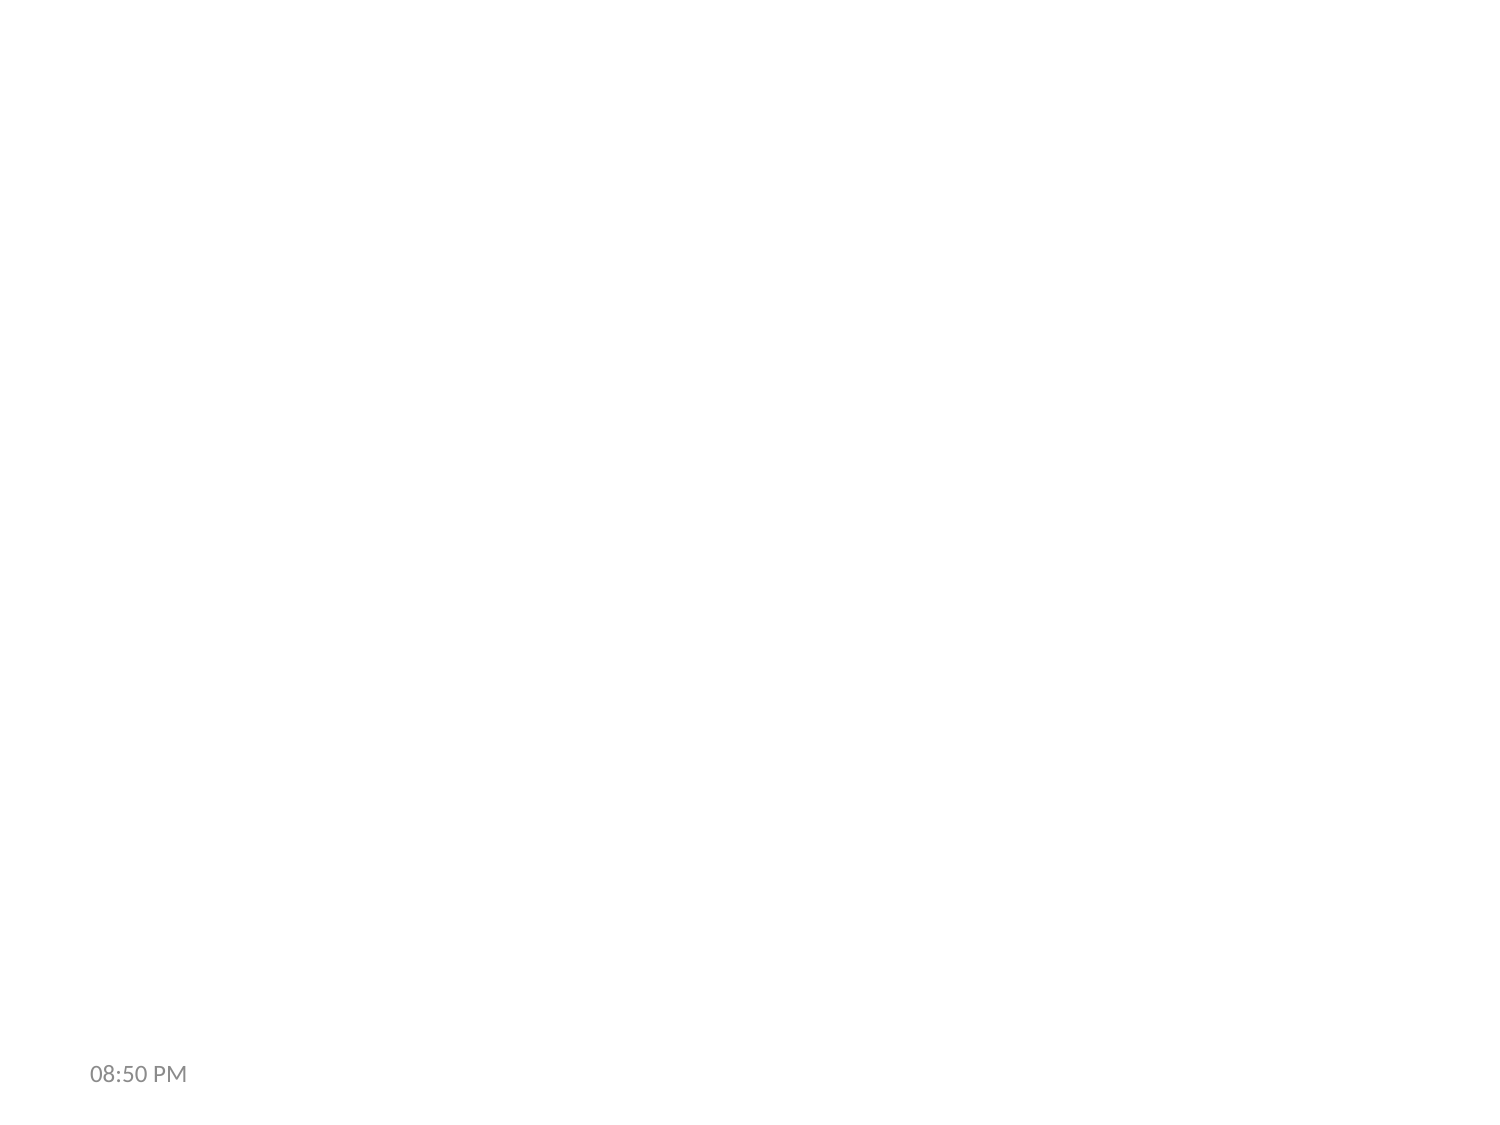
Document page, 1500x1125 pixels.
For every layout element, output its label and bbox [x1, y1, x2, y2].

slide_number [75, 1042, 425, 1103]
